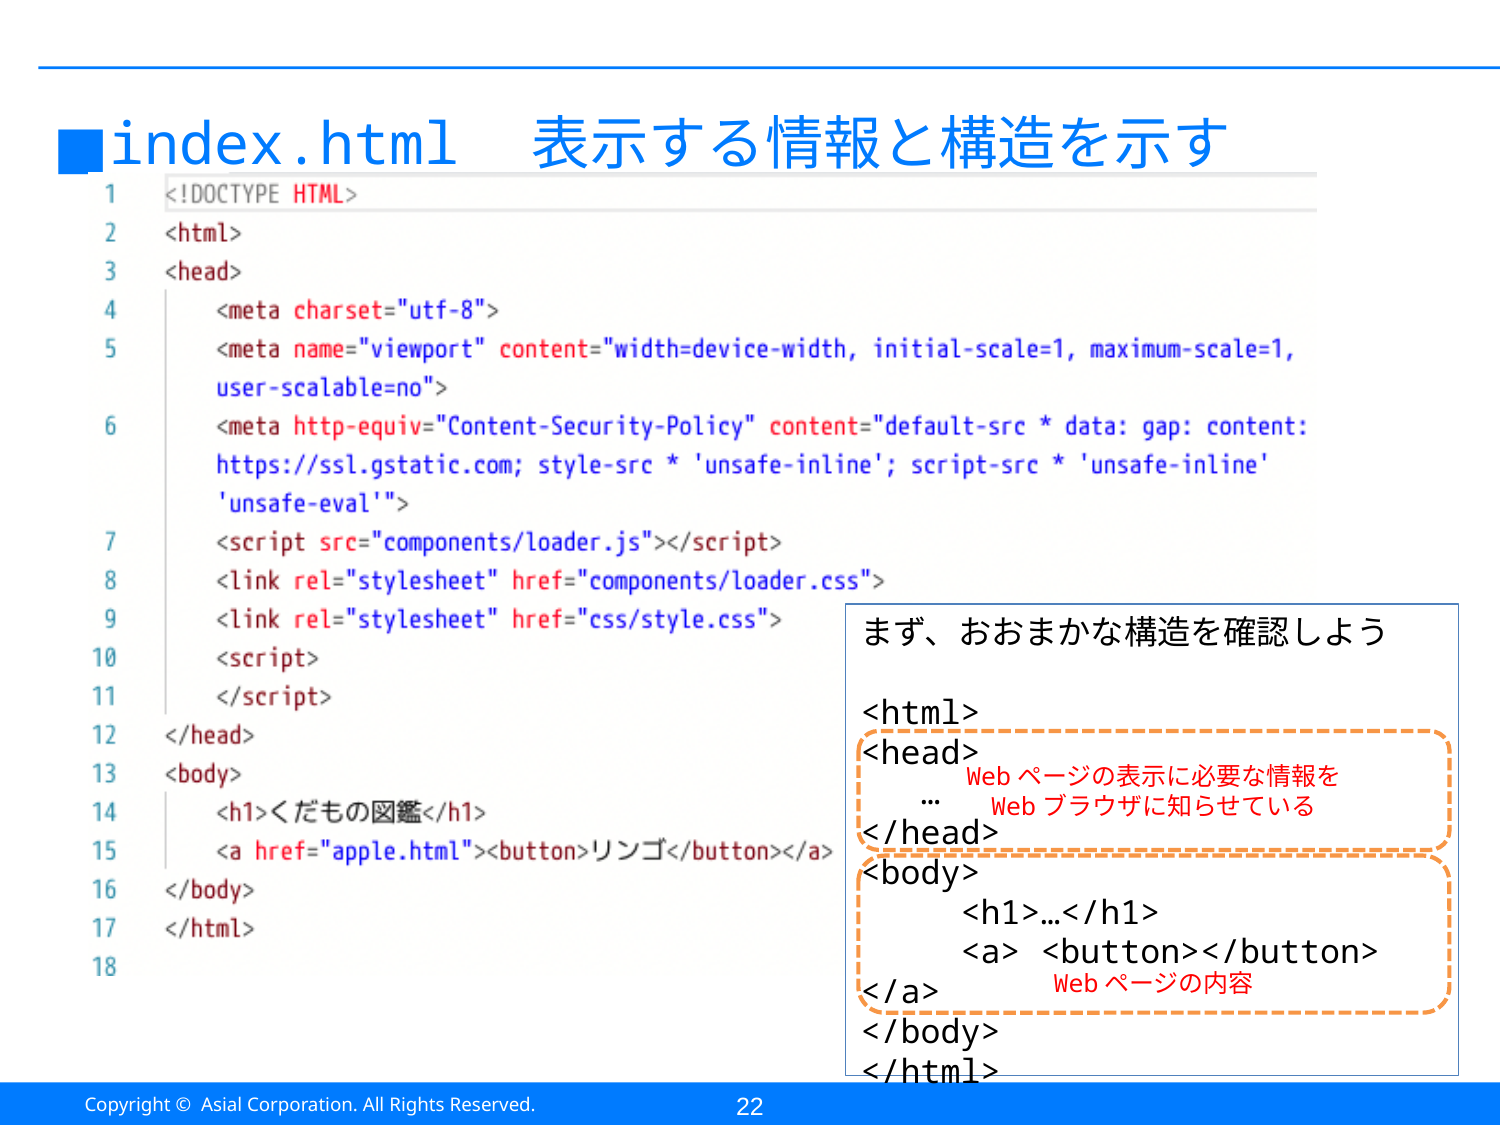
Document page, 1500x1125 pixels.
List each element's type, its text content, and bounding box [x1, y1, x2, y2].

text_box Webページの表示に必要な情報を Webブラウザに知らせている [1323, 728, 1452, 853]
slide_number 22 [581, 1075, 919, 1125]
picture [88, 172, 1318, 976]
list index.html 表示する情報と構造を示す [38, 84, 1459, 988]
text_box まず、おおまかな構造を確認しよう <html> <head> … </head> <body> <h1>…</h1> <a> <button></button> </a> </body> </html> [845, 603, 1459, 1076]
text_box Webページの内容 [856, 853, 1452, 1015]
